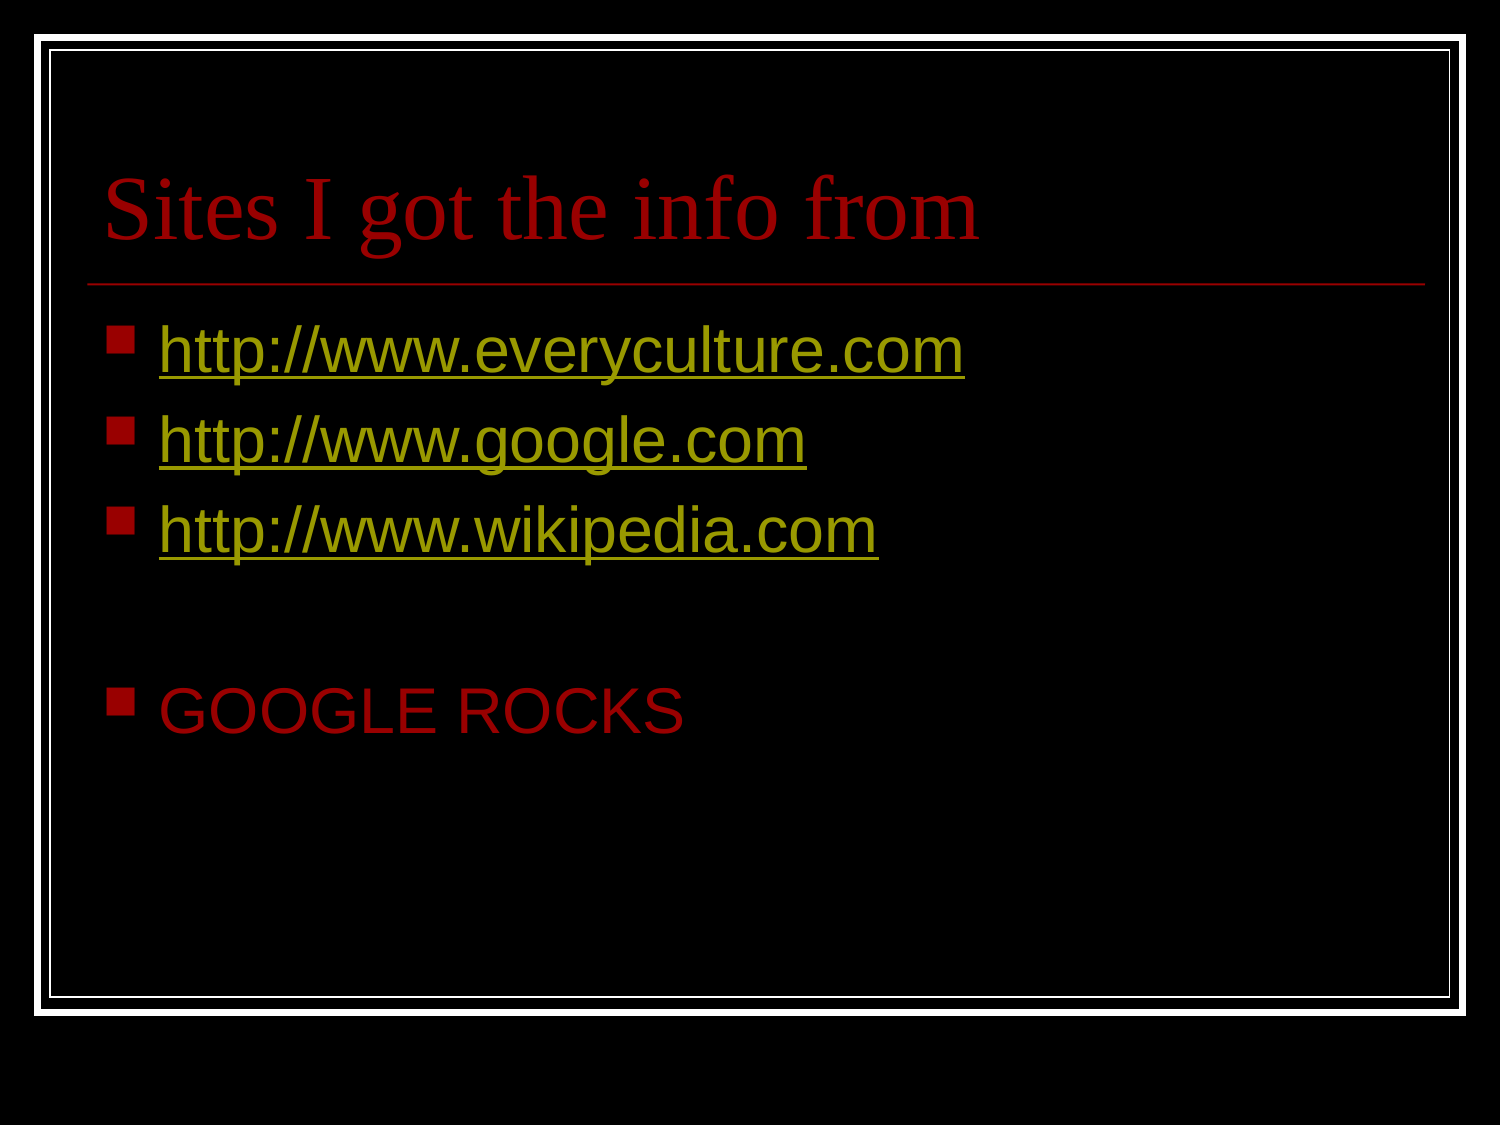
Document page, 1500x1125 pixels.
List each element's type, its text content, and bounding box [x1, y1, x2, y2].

title Sites I got the info from [87, 77, 1426, 266]
list http://www.everyculture.com http://www.google.com http://www.wikipedia.com GOOGLE ROCKS [87, 299, 1426, 963]
